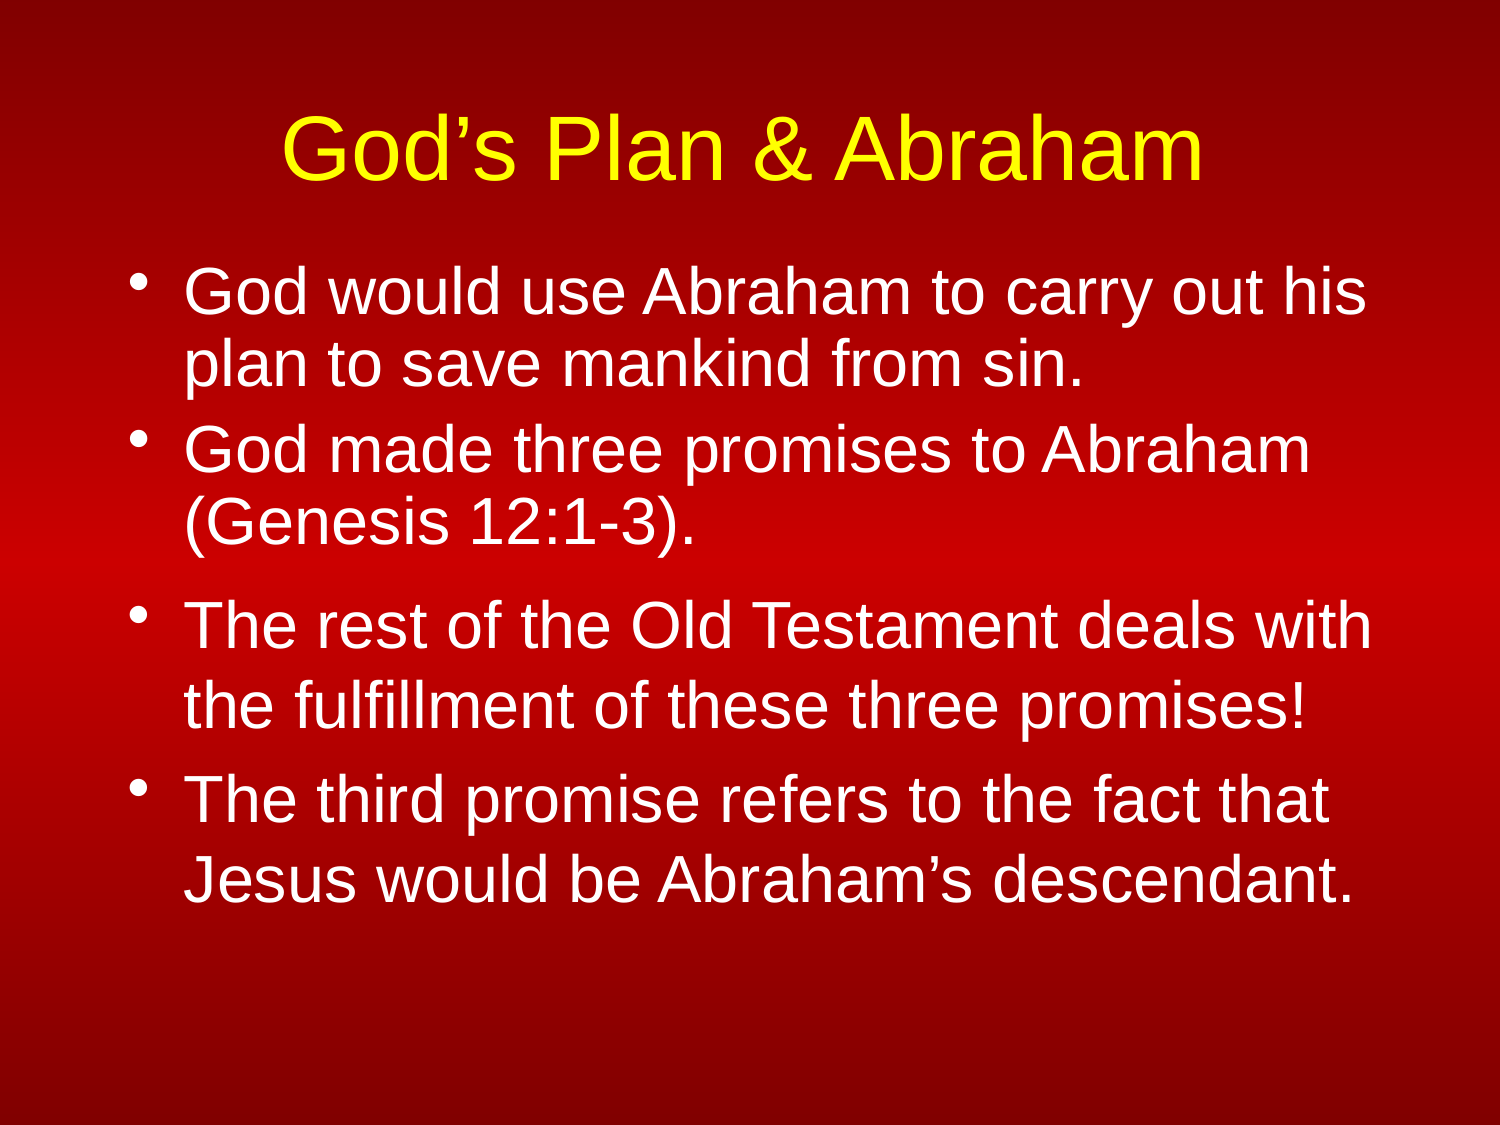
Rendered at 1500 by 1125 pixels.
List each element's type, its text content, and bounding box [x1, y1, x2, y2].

title God’s Plan & Abraham [50, 50, 1438, 238]
text_box The rest of the Old Testament deals with the fulfillment of these three promises! The third promise refers to the fact that Jesus would be Abraham’s descendant. [112, 574, 1450, 963]
list God would use Abraham to carry out his plan to save mankind from sin. God made three promises to Abraham (Genesis 12:1-3). [112, 249, 1438, 574]
